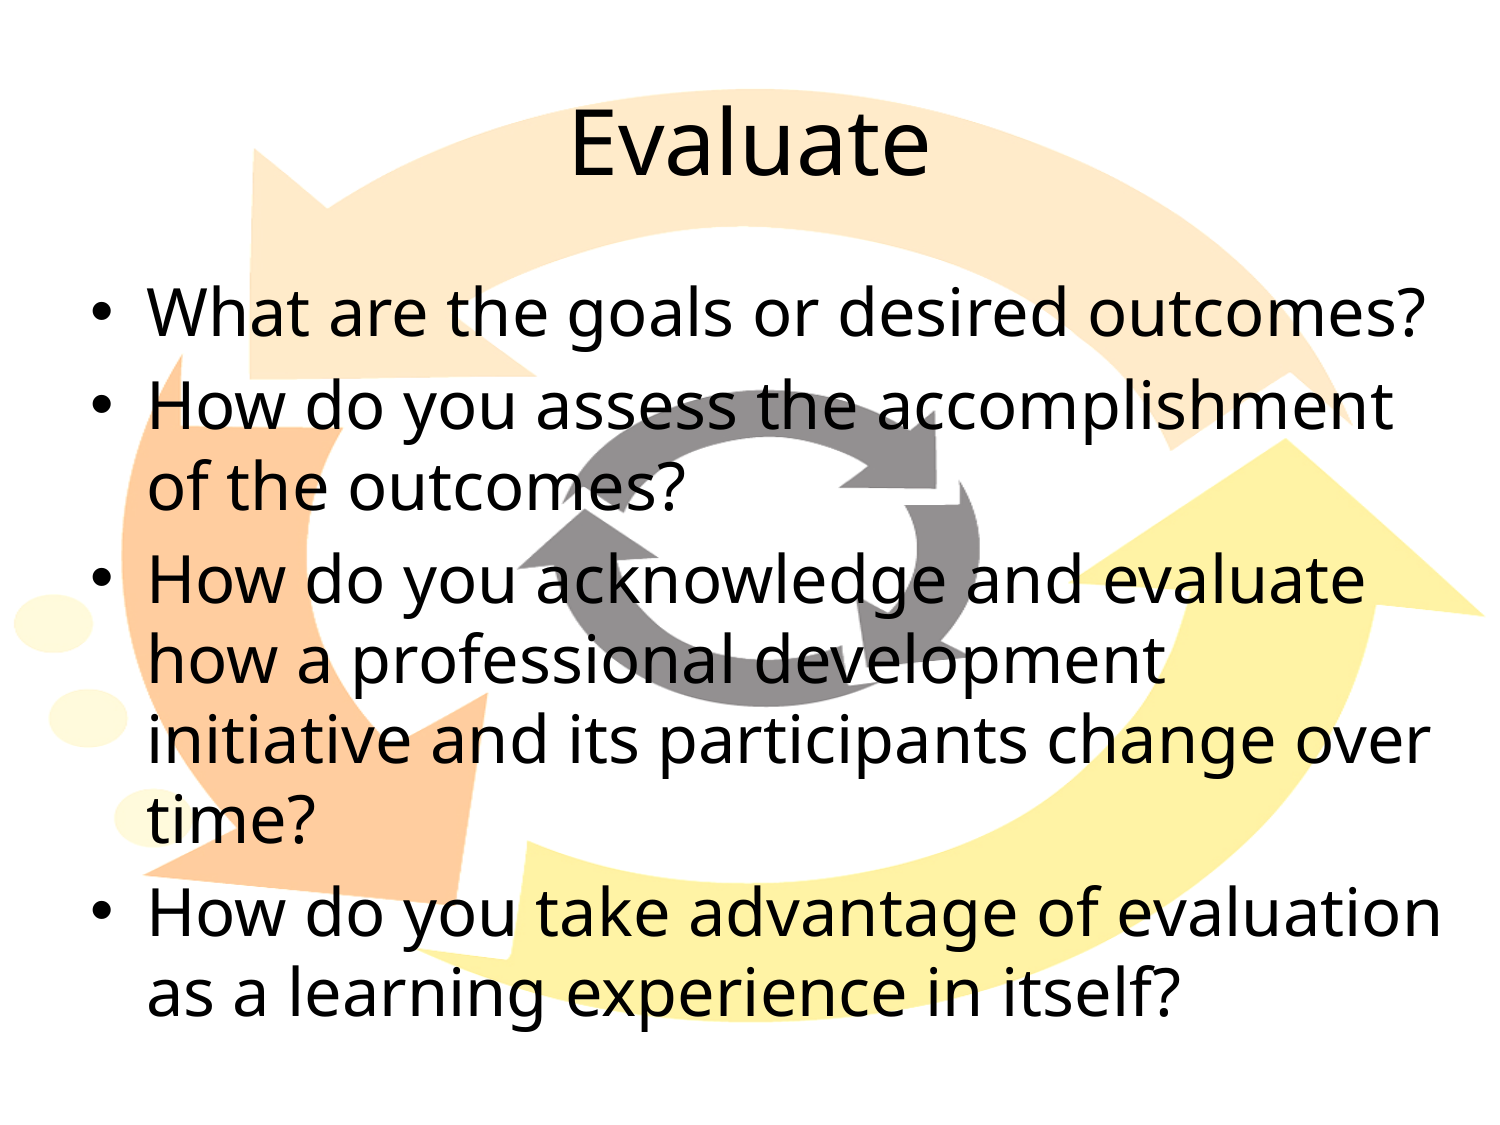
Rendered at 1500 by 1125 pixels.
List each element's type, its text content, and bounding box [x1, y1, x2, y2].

list What are the goals or desired outcomes? How do you assess the accomplishment of the outcomes? How do you acknowledge and evaluate how a professional development initiative and its participants change over time? How do you take advantage of evaluation as a learning experience in itself? [74, 262, 1463, 1006]
title Evaluate [74, 44, 1426, 233]
